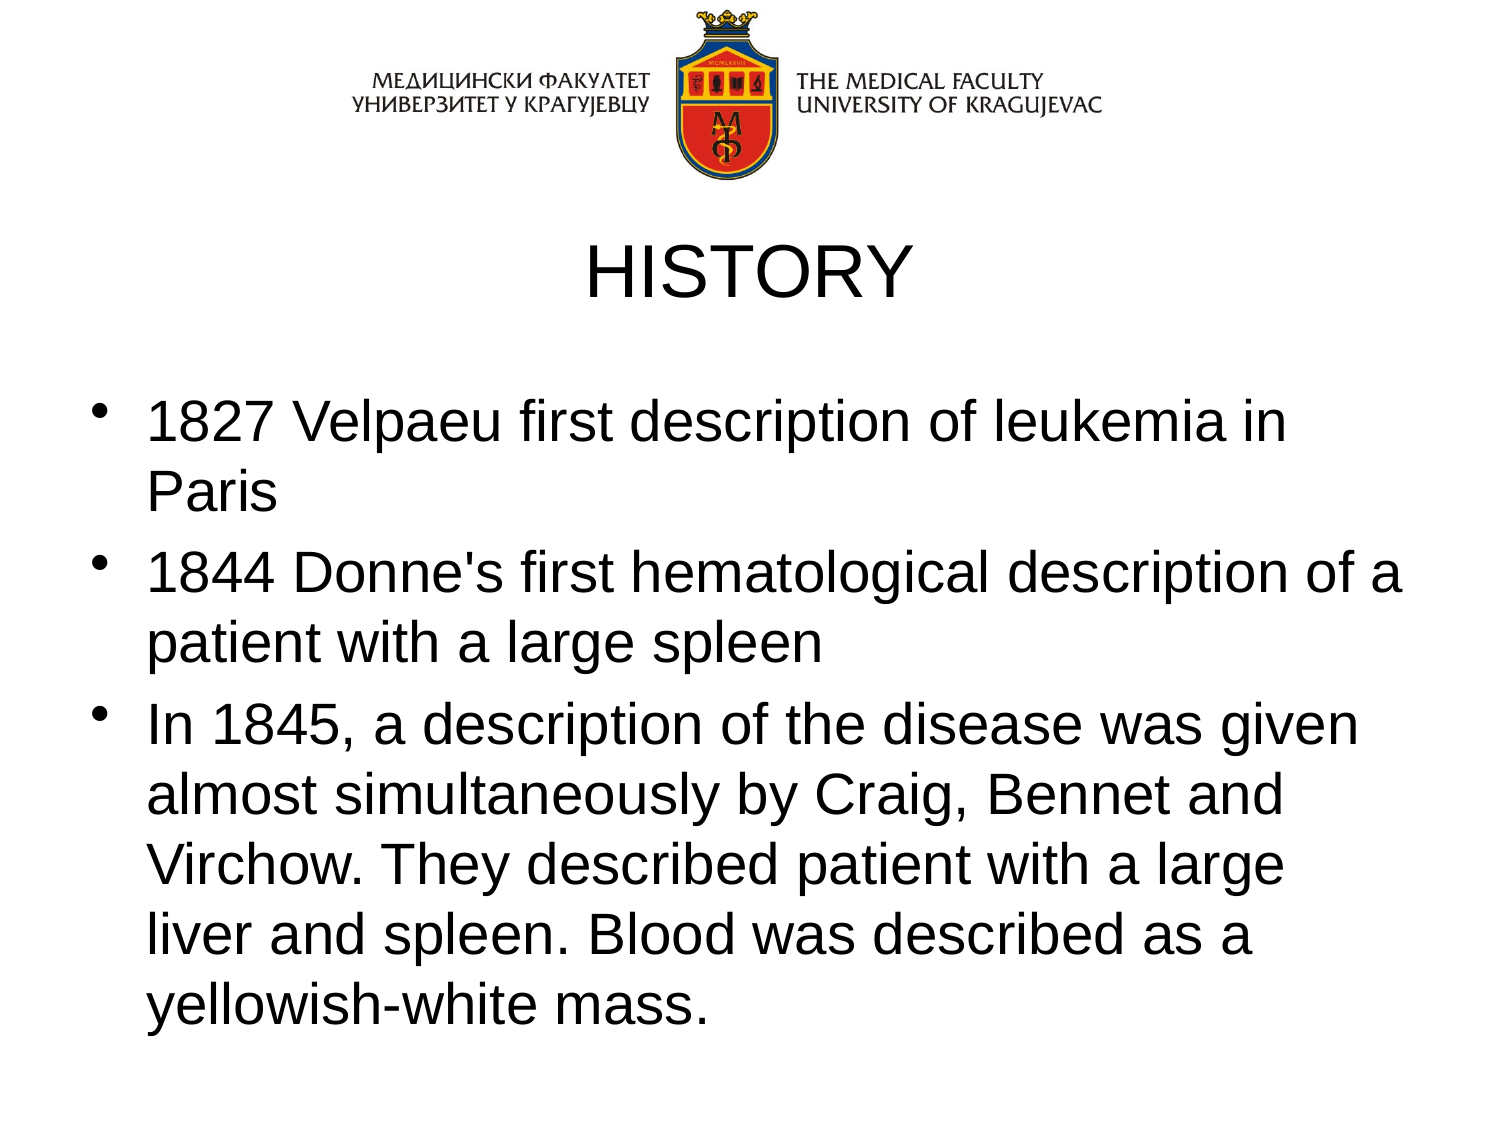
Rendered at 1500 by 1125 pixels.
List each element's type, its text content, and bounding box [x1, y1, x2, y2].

title HISTORY [74, 173, 1426, 362]
list 1827 Velpaeu first description of leukemia in Paris 1844 Donne's first hematological description of a patient with a large spleen In 1845, a description of the disease was given almost simultaneously by Craig, Bennet and Virchow. They described patient with a large liver and spleen. Blood was described as a yellowish-white mass. [74, 374, 1426, 1118]
picture [328, 0, 1125, 173]
